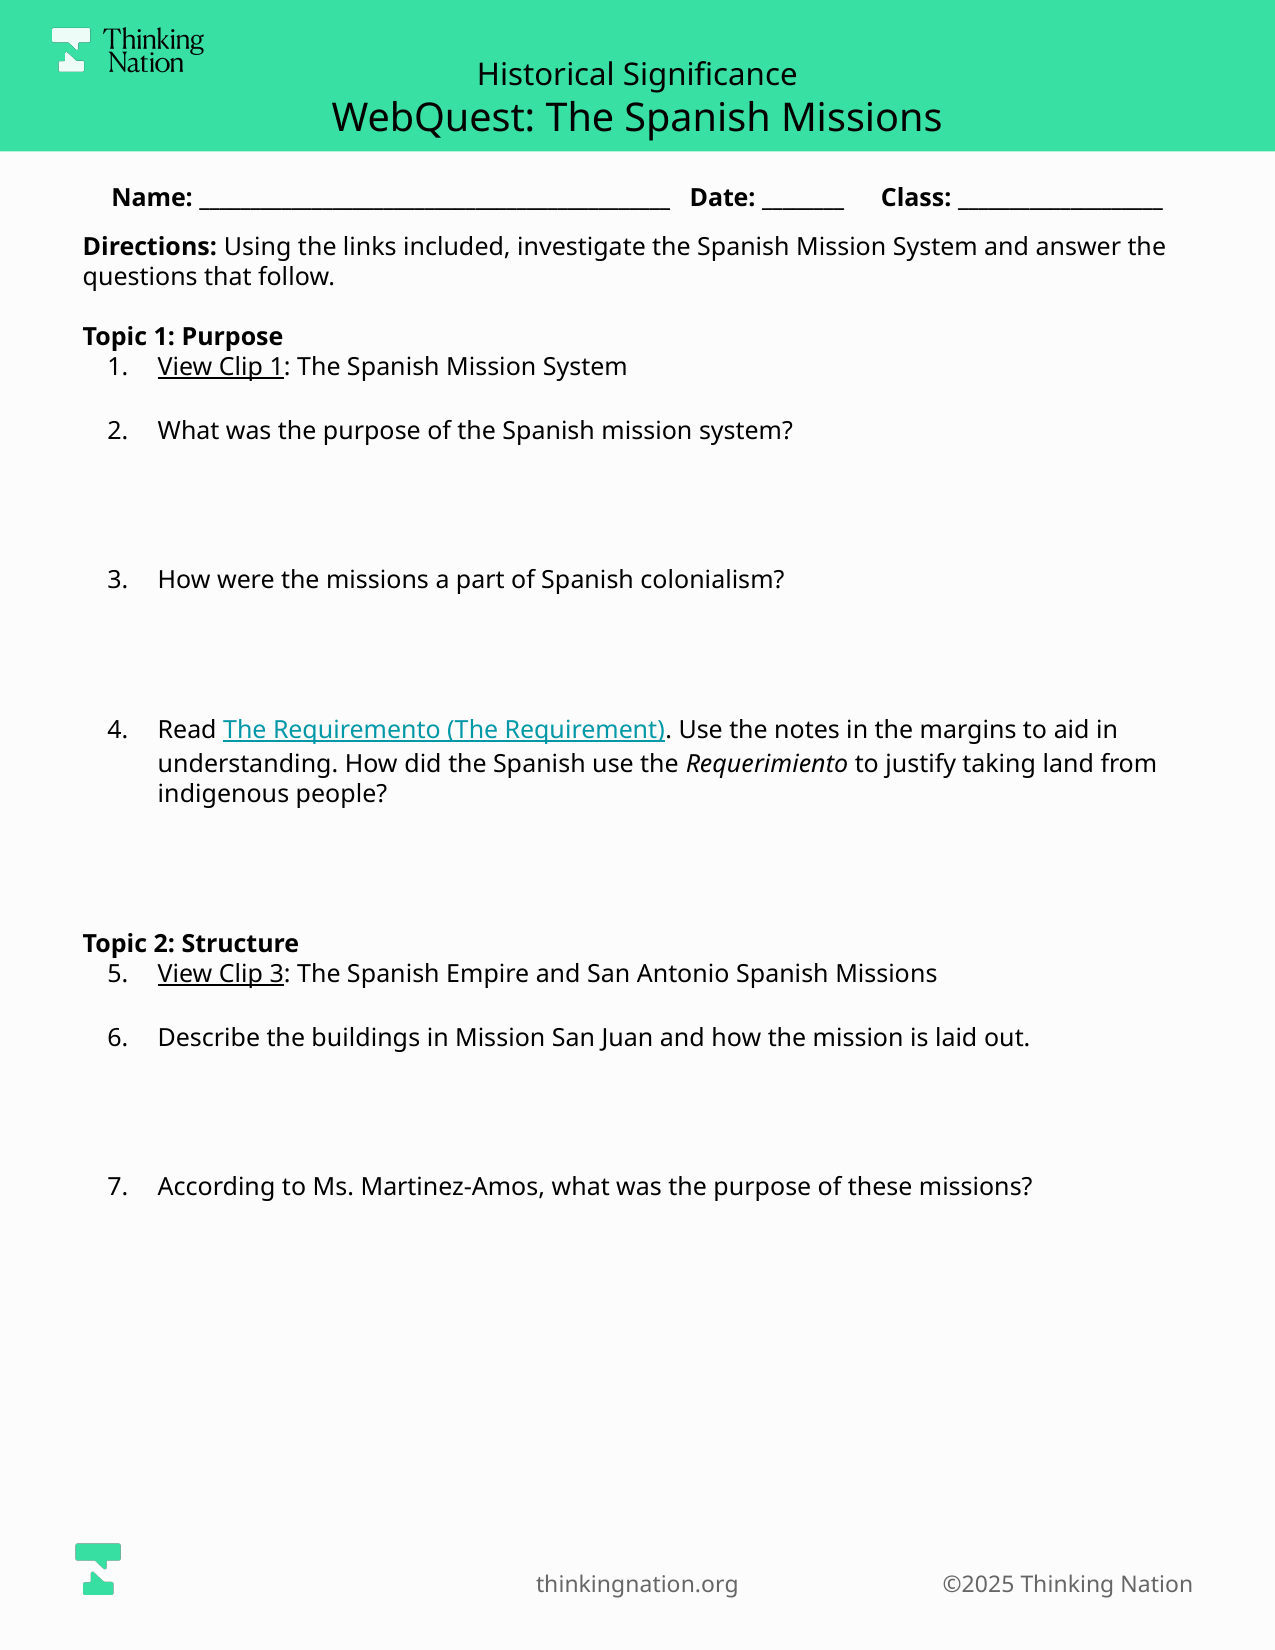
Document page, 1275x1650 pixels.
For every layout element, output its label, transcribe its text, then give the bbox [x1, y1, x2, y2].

text_box ©2025 Thinking Nation [907, 1553, 1210, 1605]
text_box Directions: Using the links included, investigate the Spanish Mission System and answer the questions that follow. Topic 1: Purpose View Clip 1: The Spanish Mission System What was the purpose of the Spanish mission system? How were the missions a part of Spanish colonialism? Read The Requiremento (The Requirement). Use the notes in the margins to aid in understanding. How did the Spanish use the Requerimiento to justify taking land from indigenous people? Topic 2: Structure View Clip 3: The Spanish Empire and San Antonio Spanish Missions Describe the buildings in Mission San Juan and how the mission is laid out. According to Ms. Martinez-Amos, what was the purpose of these missions? [67, 227, 1208, 1336]
text_box Historical Significance WebQuest: The Spanish Missions [0, 0, 1275, 152]
picture [62, 1533, 134, 1605]
text_box Name: ______________________________________________ Date: ________ Class: ____________________ [35, 166, 1239, 227]
picture [35, 13, 210, 87]
text_box thinkingnation.org [486, 1553, 789, 1605]
